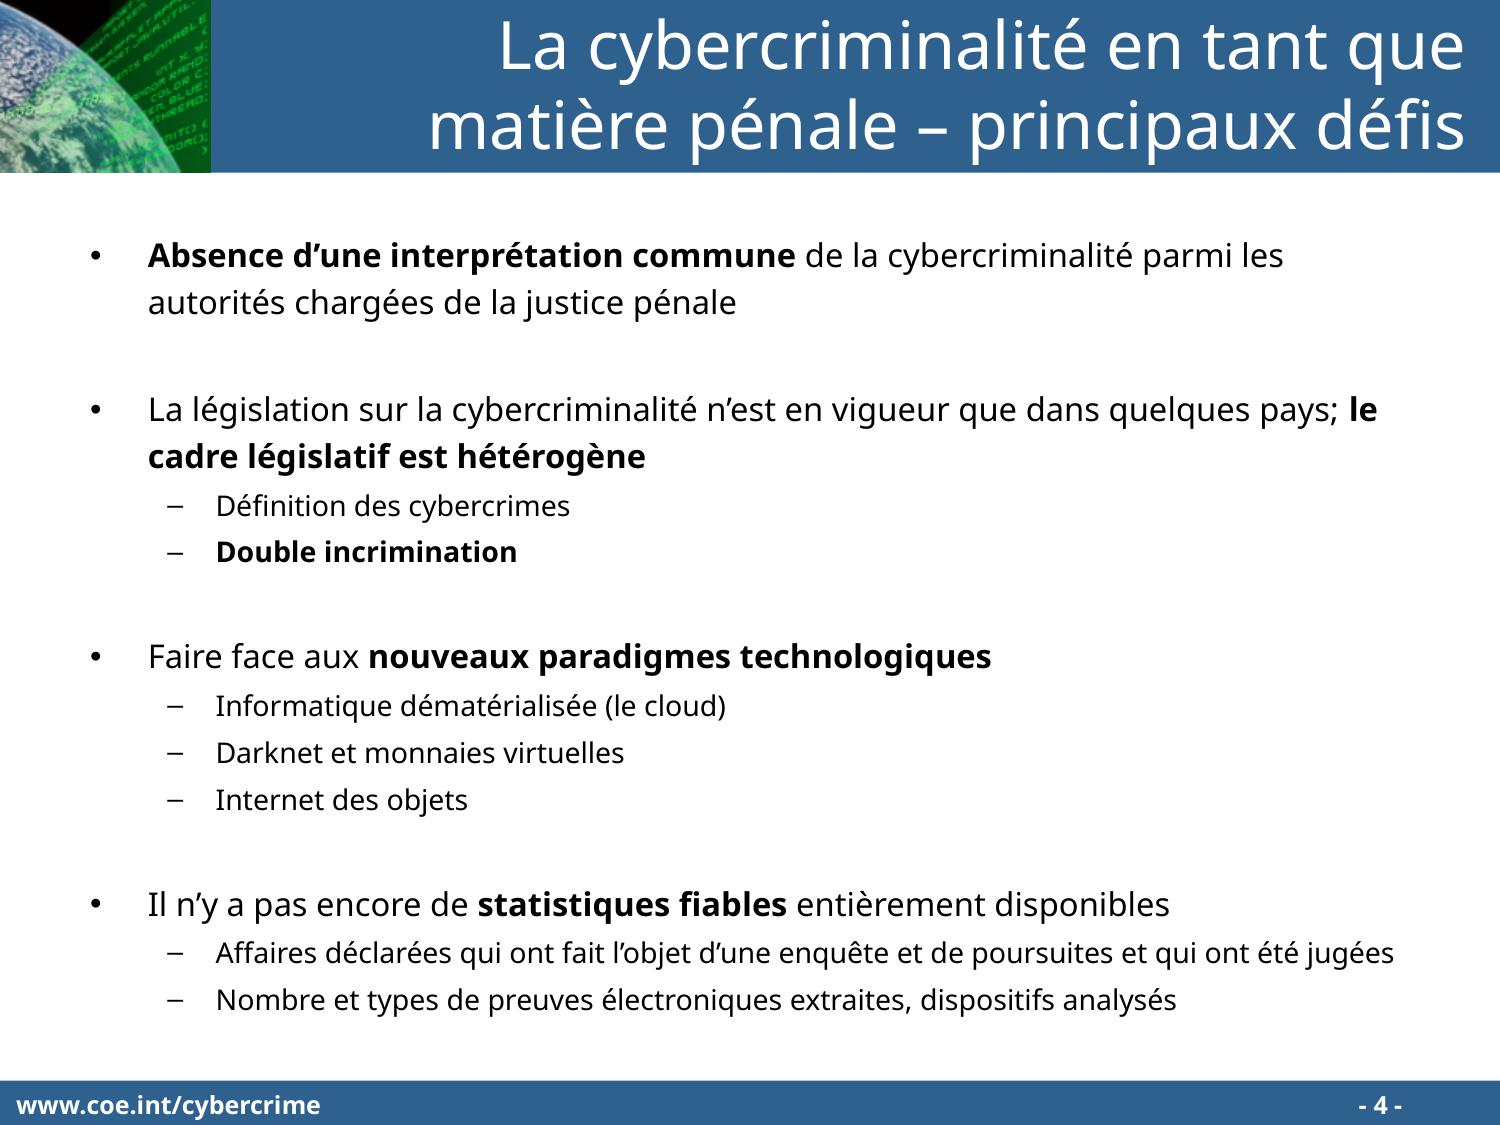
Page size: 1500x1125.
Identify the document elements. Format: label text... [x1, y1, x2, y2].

picture [0, 0, 212, 173]
list Absence d’une interprétation commune de la cybercriminalité parmi les autorités chargées de la justice pénale La législation sur la cybercriminalité n’est en vigueur que dans quelques pays; le cadre législatif est hétérogène Définition des cybercrimes Double incrimination Faire face aux nouveaux paradigmes technologiques Informatique dématérialisée (le cloud) Darknet et monnaies virtuelles Internet des objets Il n’y a pas encore de statistiques fiables entièrement disponibles Affaires déclarées qui ont fait l’objet d’une enquête et de poursuites et qui ont été jugées Nombre et types de preuves électroniques extraites, dispositifs analysés [75, 219, 1425, 1035]
text_box [0, 1079, 1500, 1125]
text_box www.coe.int/cybercrime - 4 - [1, 1082, 1500, 1125]
text_box La cybercriminalité en tant que matière pénale – principaux défis [230, 0, 1483, 171]
text_box [214, 0, 1500, 175]
